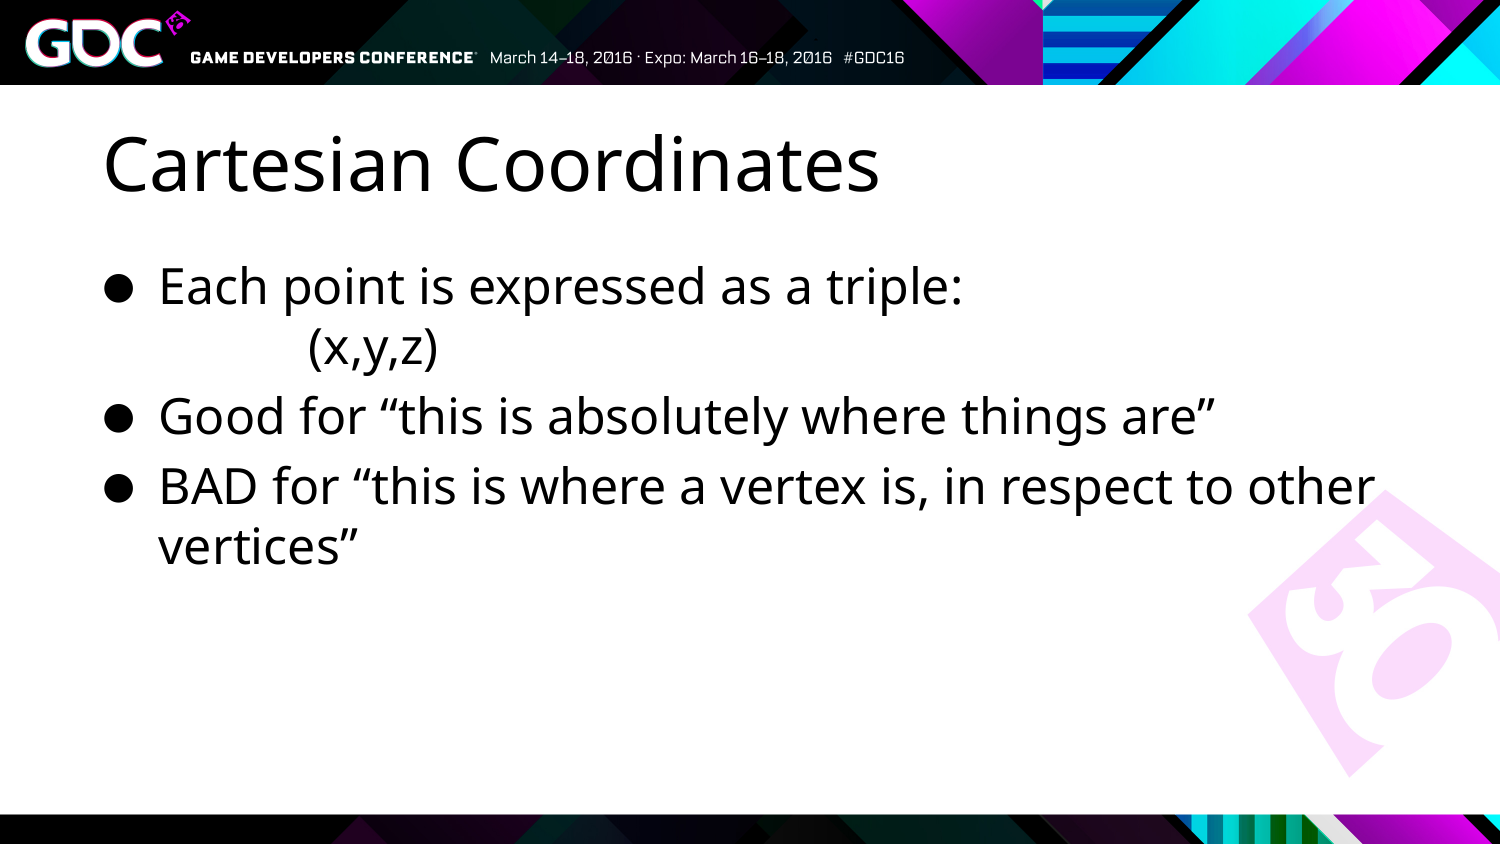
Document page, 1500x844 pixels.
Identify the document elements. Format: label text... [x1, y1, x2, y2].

title Cartesian Coordinates [87, 109, 1413, 238]
list Each point is expressed as a triple: (x,y,z) Good for “this is absolutely where things are” BAD for “this is where a vertex is, in respect to other vertices” [87, 246, 1413, 697]
picture [0, 0, 1500, 844]
